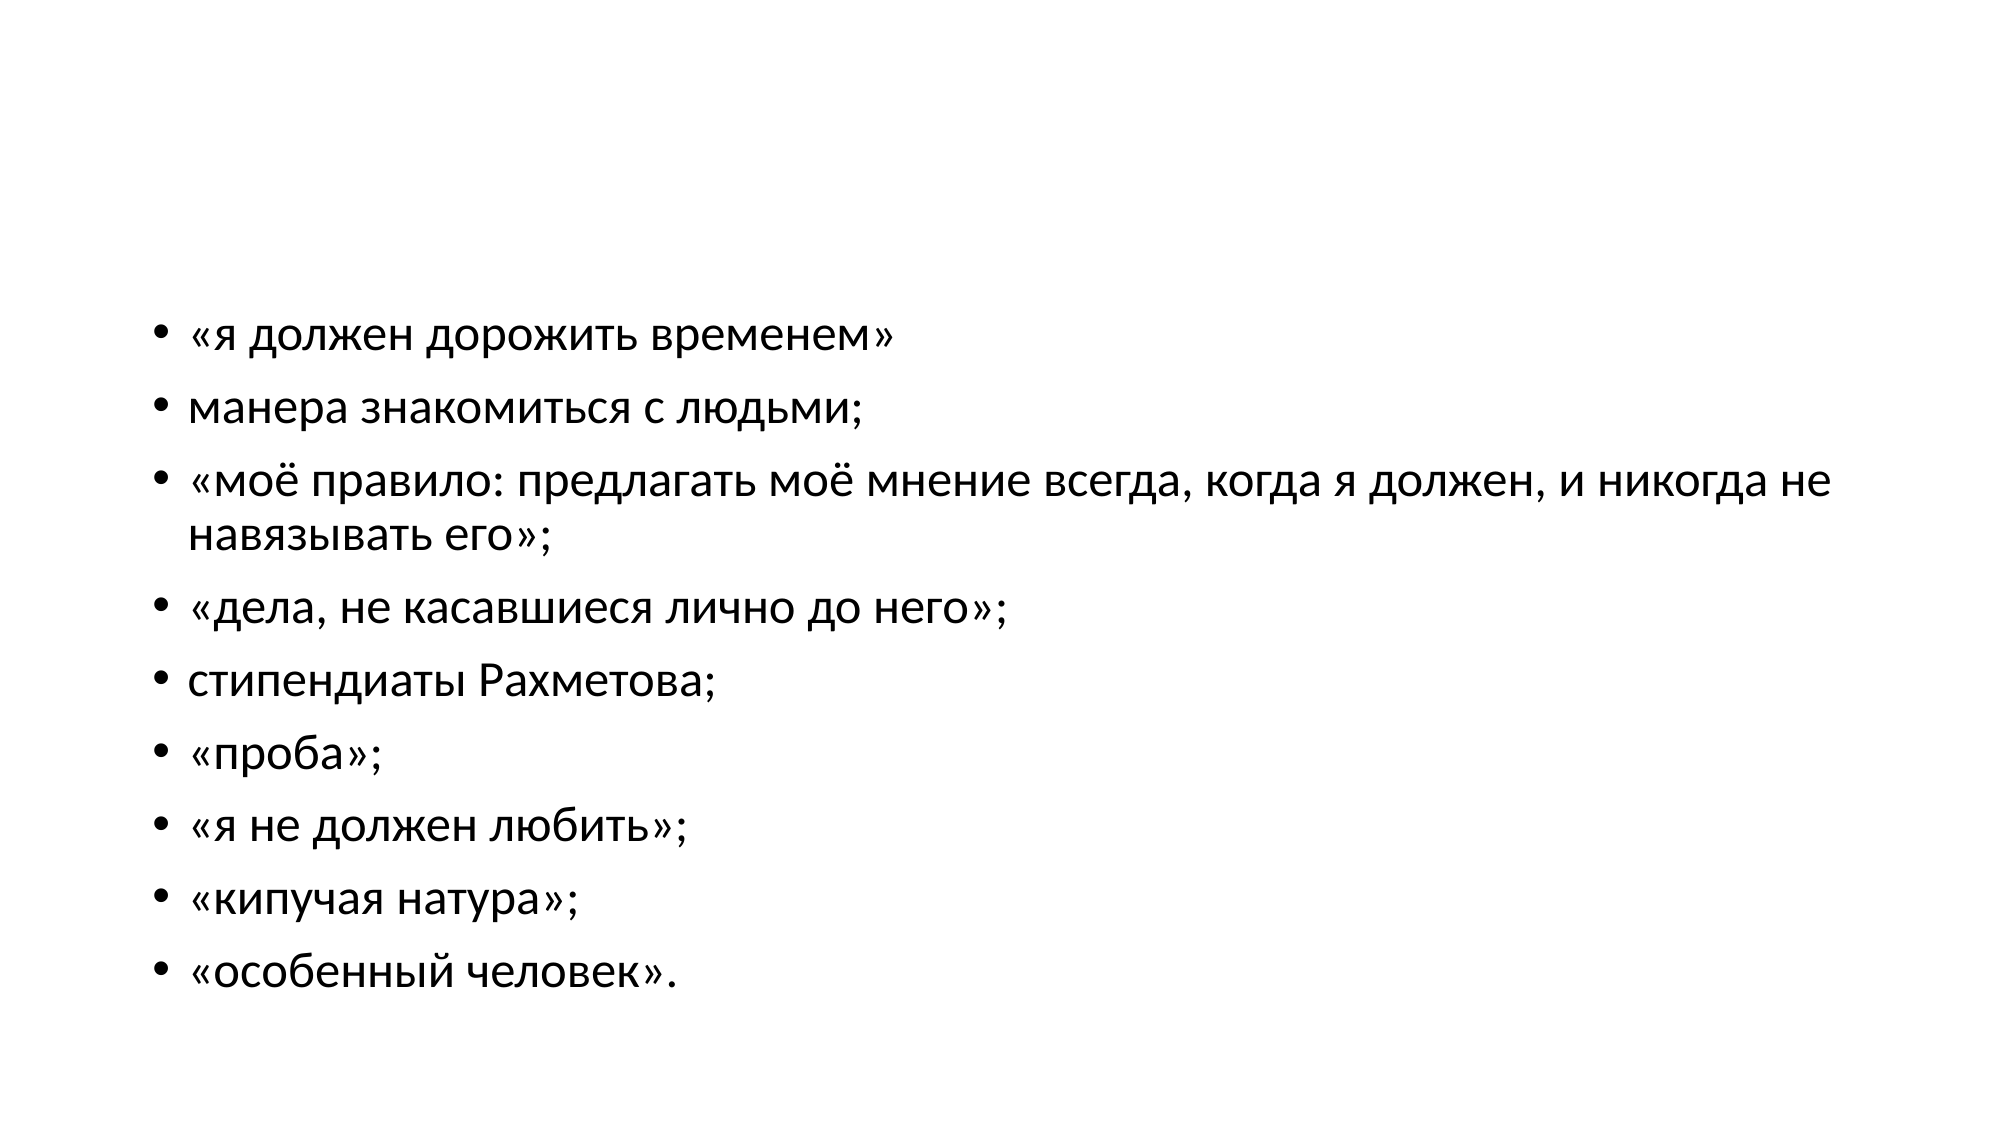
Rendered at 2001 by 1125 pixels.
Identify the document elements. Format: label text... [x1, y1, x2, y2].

list «я должен дорожить временем» манера знакомиться с людьми; «моё правило: предлагать моё мнение всегда, когда я должен, и никогда не навязывать его»; «дела, не касавшиеся лично до него»; стипендиаты Рахметова; «проба»; «я не должен любить»; «кипучая натура»; «особенный человек». [137, 299, 1863, 1014]
